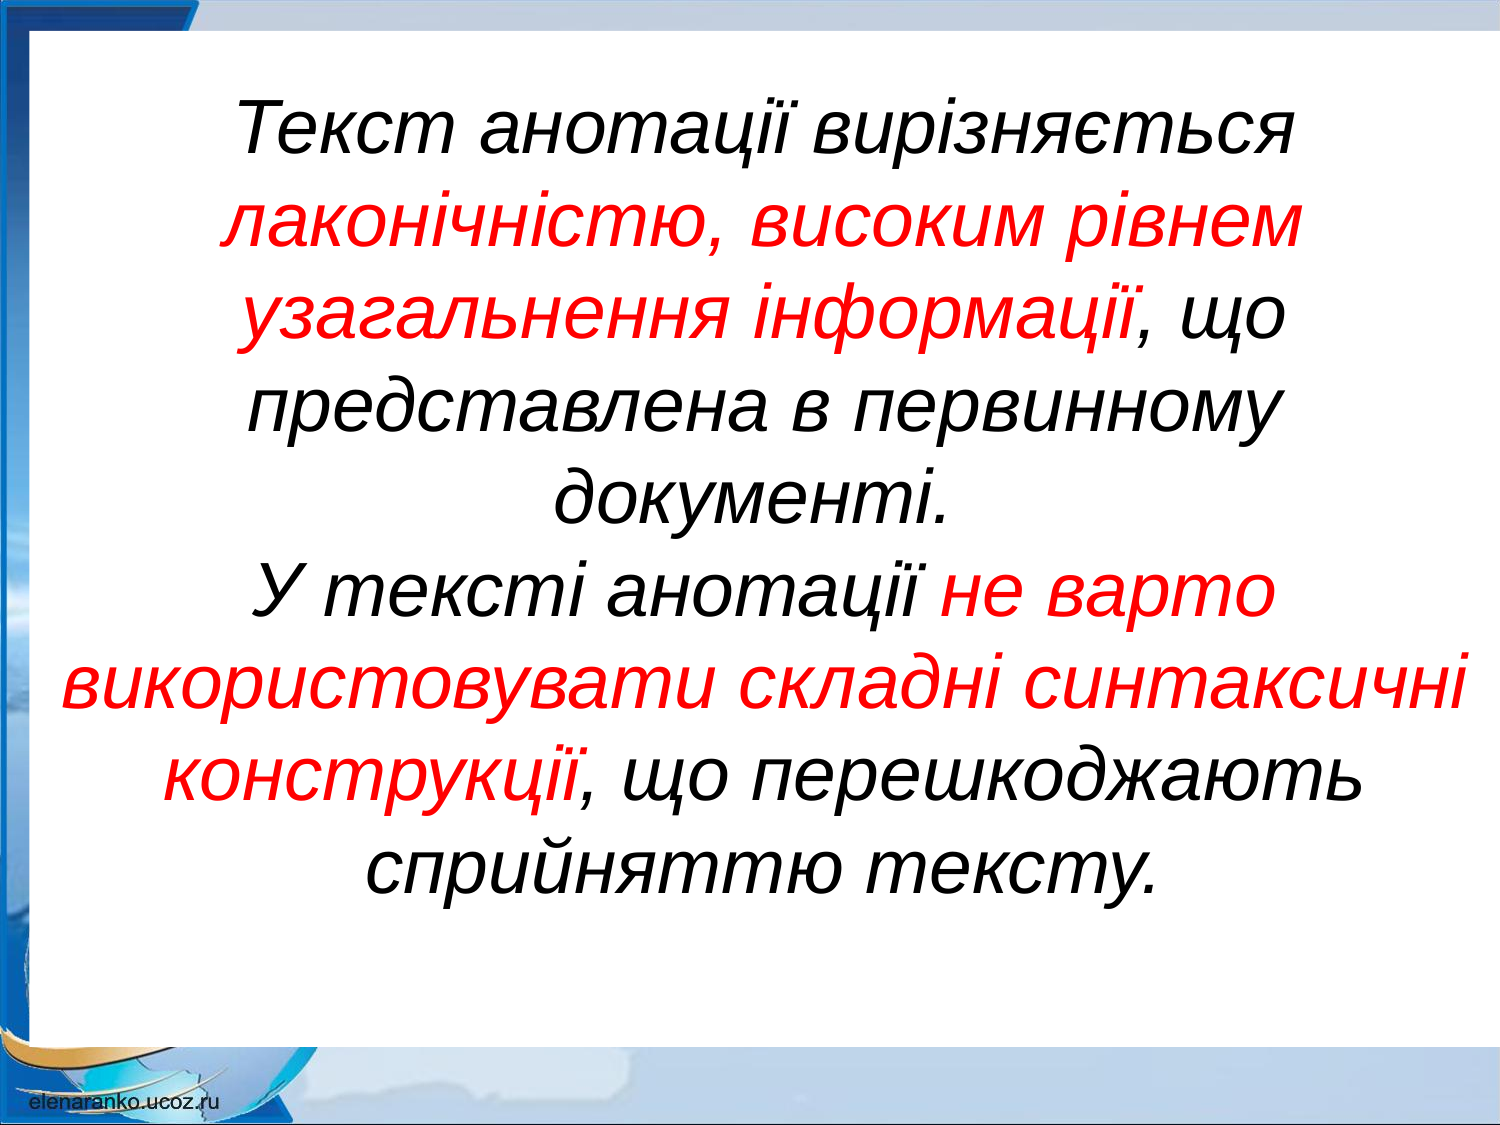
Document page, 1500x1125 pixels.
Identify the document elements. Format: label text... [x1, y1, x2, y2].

picture [0, 0, 1500, 1125]
title Текст анотації вирізняється лаконічністю, високим рівнем узагальнення інформації, що представлена в первинному документі. У тексті анотації не варто використовувати складні синтаксичні конструкції, що перешкоджають сприйняттю тексту. [29, 30, 1500, 1047]
